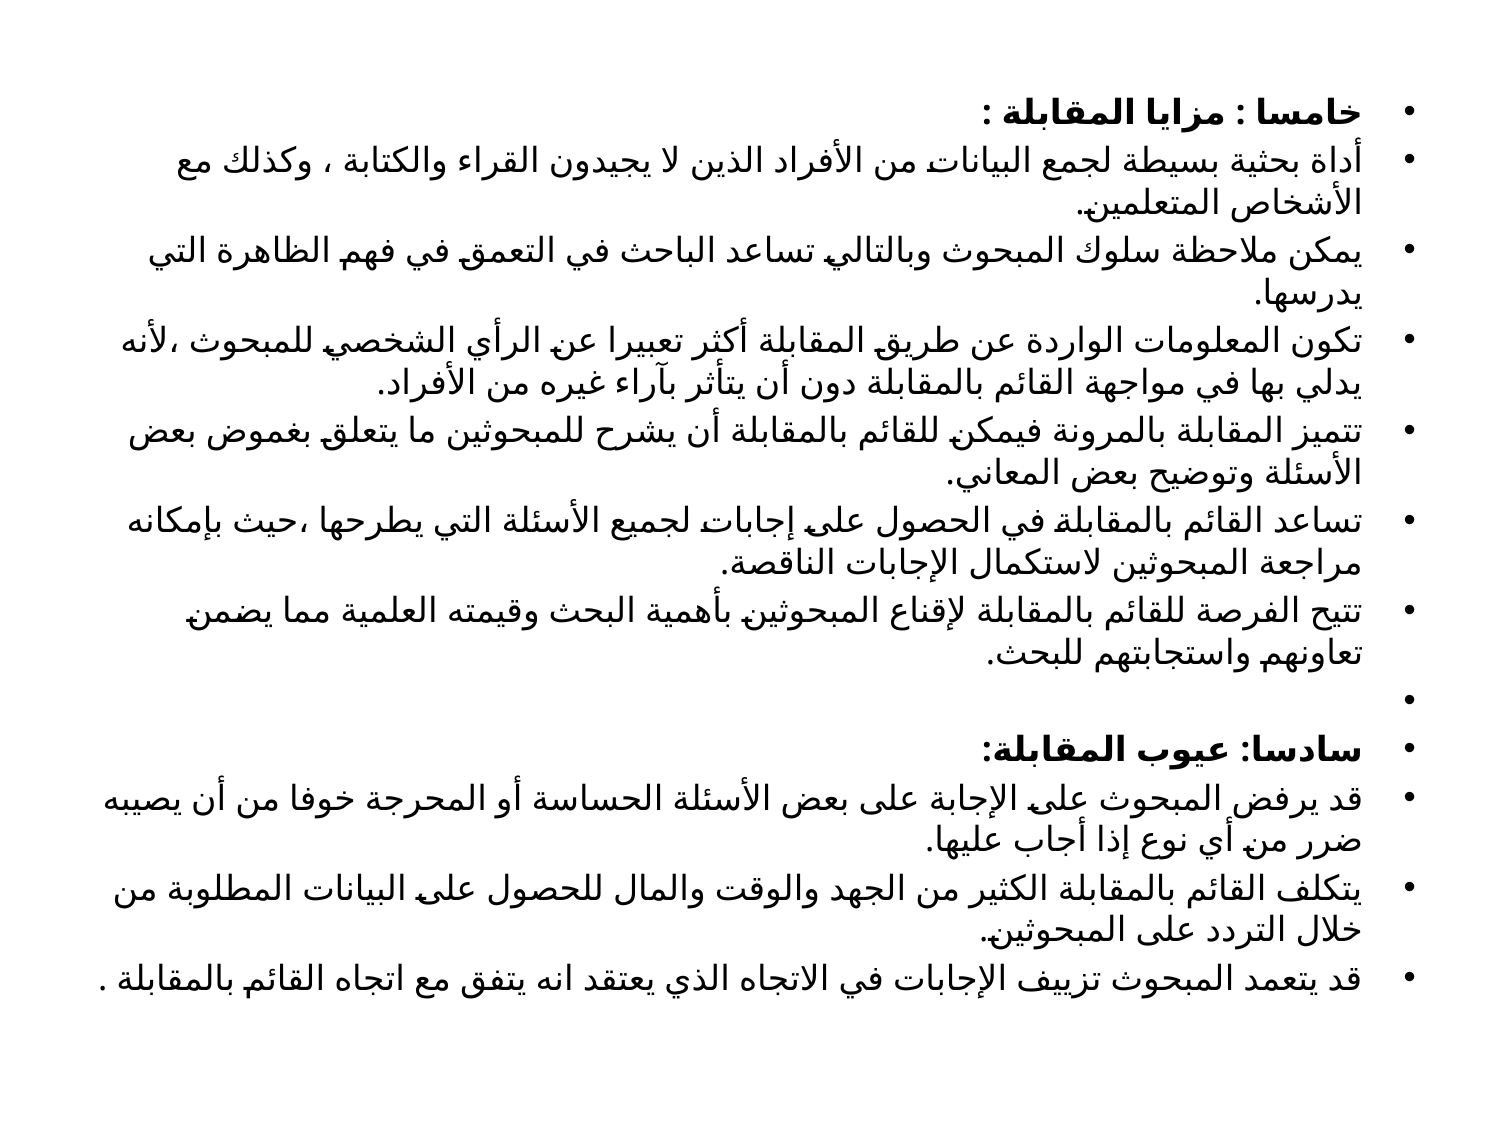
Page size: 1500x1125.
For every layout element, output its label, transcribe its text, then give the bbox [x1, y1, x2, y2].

list خامسا : مزايا المقابلة : أداة بحثية بسيطة لجمع البيانات من الأفراد الذين لا يجيدون القراء والكتابة ، وكذلك مع الأشخاص المتعلمين. يمكن ملاحظة سلوك المبحوث وبالتالي تساعد الباحث في التعمق في فهم الظاهرة التي يدرسها. تكون المعلومات الواردة عن طريق المقابلة أكثر تعبيرا عن الرأي الشخصي للمبحوث ،لأنه يدلي بها في مواجهة القائم بالمقابلة دون أن يتأثر بآراء غيره من الأفراد. تتميز المقابلة بالمرونة فيمكن للقائم بالمقابلة أن يشرح للمبحوثين ما يتعلق بغموض بعض الأسئلة وتوضيح بعض المعاني. تساعد القائم بالمقابلة في الحصول على إجابات لجميع الأسئلة التي يطرحها ،حيث بإمكانه مراجعة المبحوثين لاستكمال الإجابات الناقصة. تتيح الفرصة للقائم بالمقابلة لإقناع المبحوثين بأهمية البحث وقيمته العلمية مما يضمن تعاونهم واستجابتهم للبحث. سادسا: عيوب المقابلة: قد يرفض المبحوث على الإجابة على بعض الأسئلة الحساسة أو المحرجة خوفا من أن يصيبه ضرر من أي نوع إذا أجاب عليها. يتكلف القائم بالمقابلة الكثير من الجهد والوقت والمال للحصول على البيانات المطلوبة من خلال التردد على المبحوثين. قد يتعمد المبحوث تزييف الإجابات في الاتجاه الذي يعتقد انه يتفق مع اتجاه القائم بالمقابلة . [75, 82, 1425, 1005]
